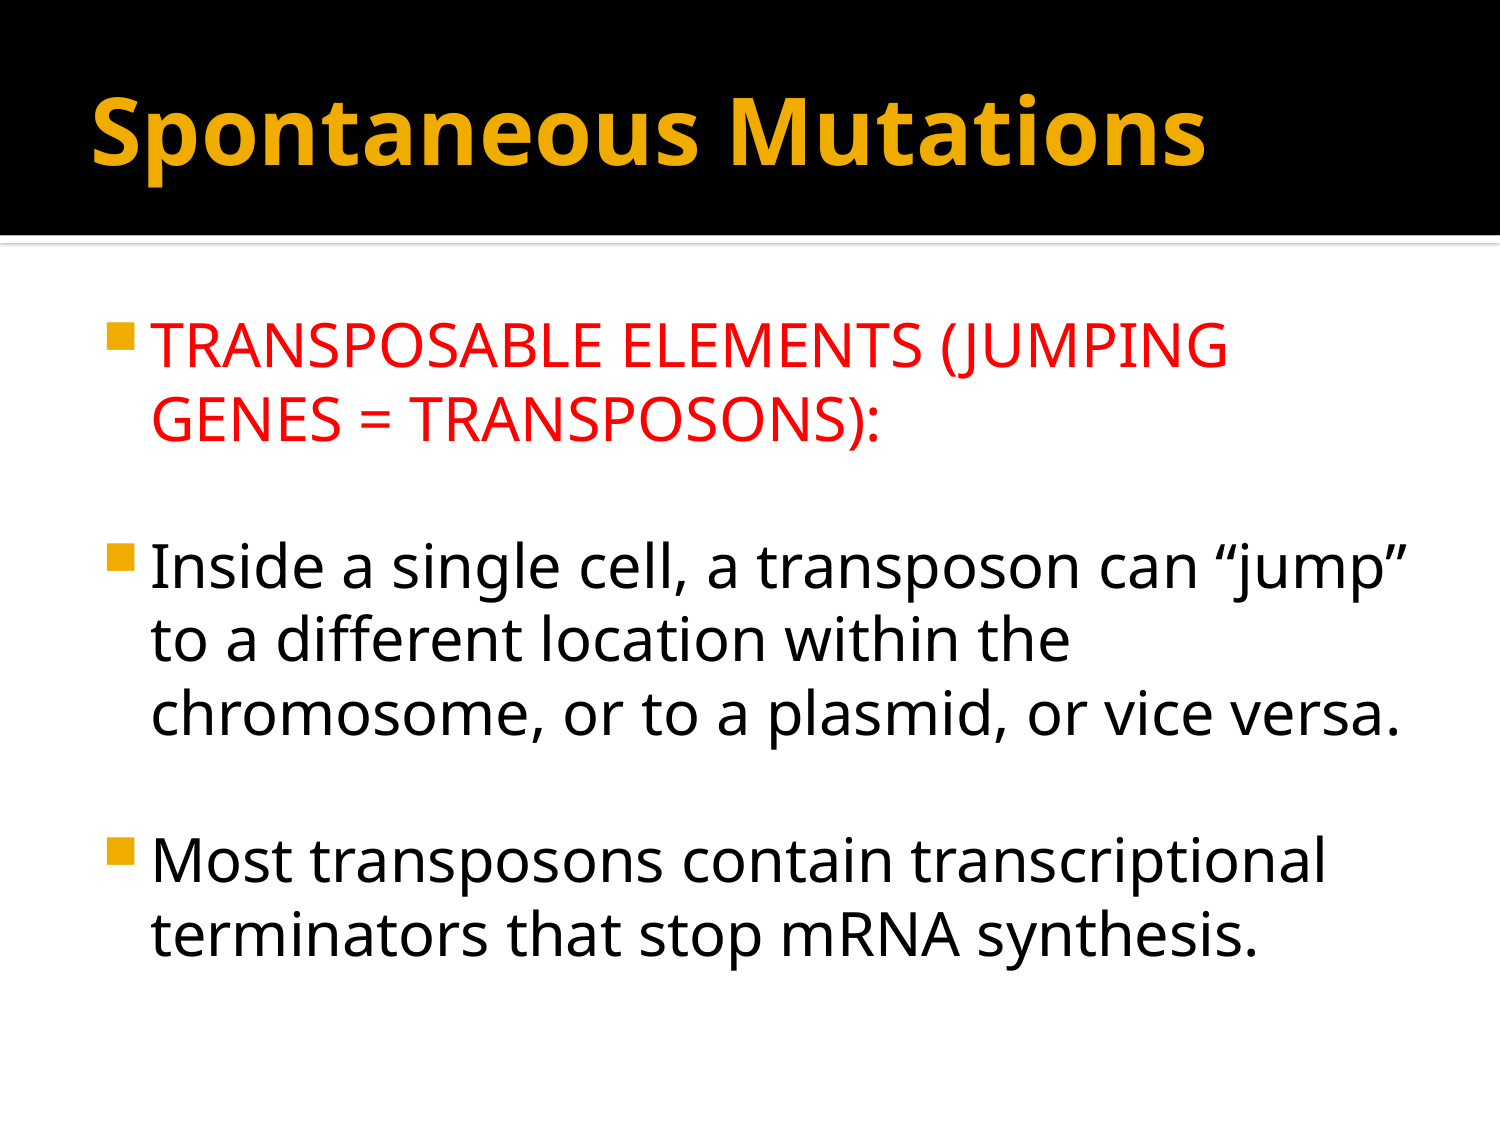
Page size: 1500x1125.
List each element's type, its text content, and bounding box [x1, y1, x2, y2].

title Spontaneous Mutations [75, 25, 1425, 231]
list Transposable Elements (Jumping Genes = transposons): Inside a single cell, a transposon can “jump” to a different location within the chromosome, or to a plasmid, or vice versa. Most transposons contain transcriptional terminators that stop mRNA synthesis. [75, 291, 1425, 1050]
